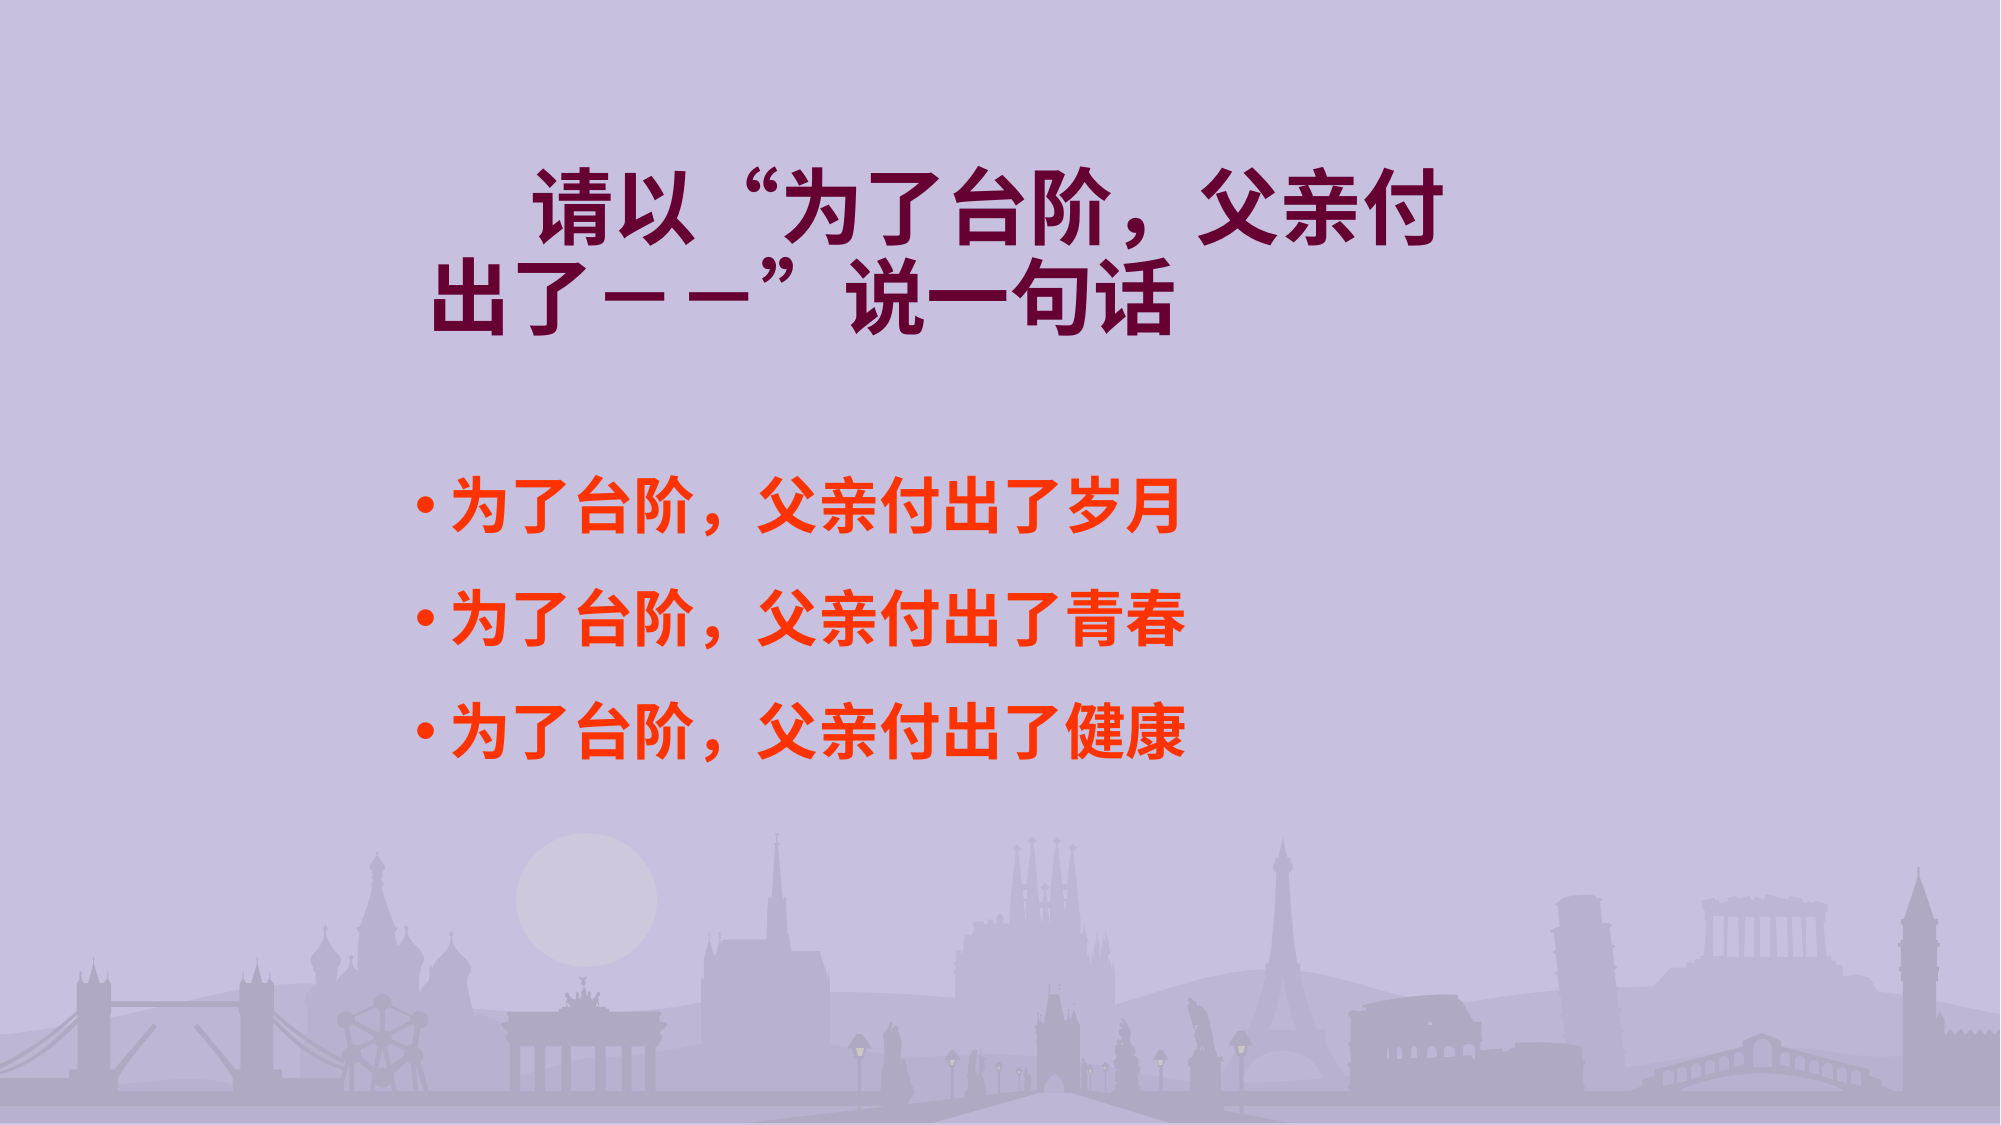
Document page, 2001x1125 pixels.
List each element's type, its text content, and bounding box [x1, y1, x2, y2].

title 请以“为了台阶，父亲付出了－－”说一句话 [412, 149, 1475, 363]
list 为了台阶，父亲付出了岁月 为了台阶，父亲付出了青春 为了台阶，父亲付出了健康 [399, 437, 1525, 775]
picture [0, 0, 2001, 1125]
